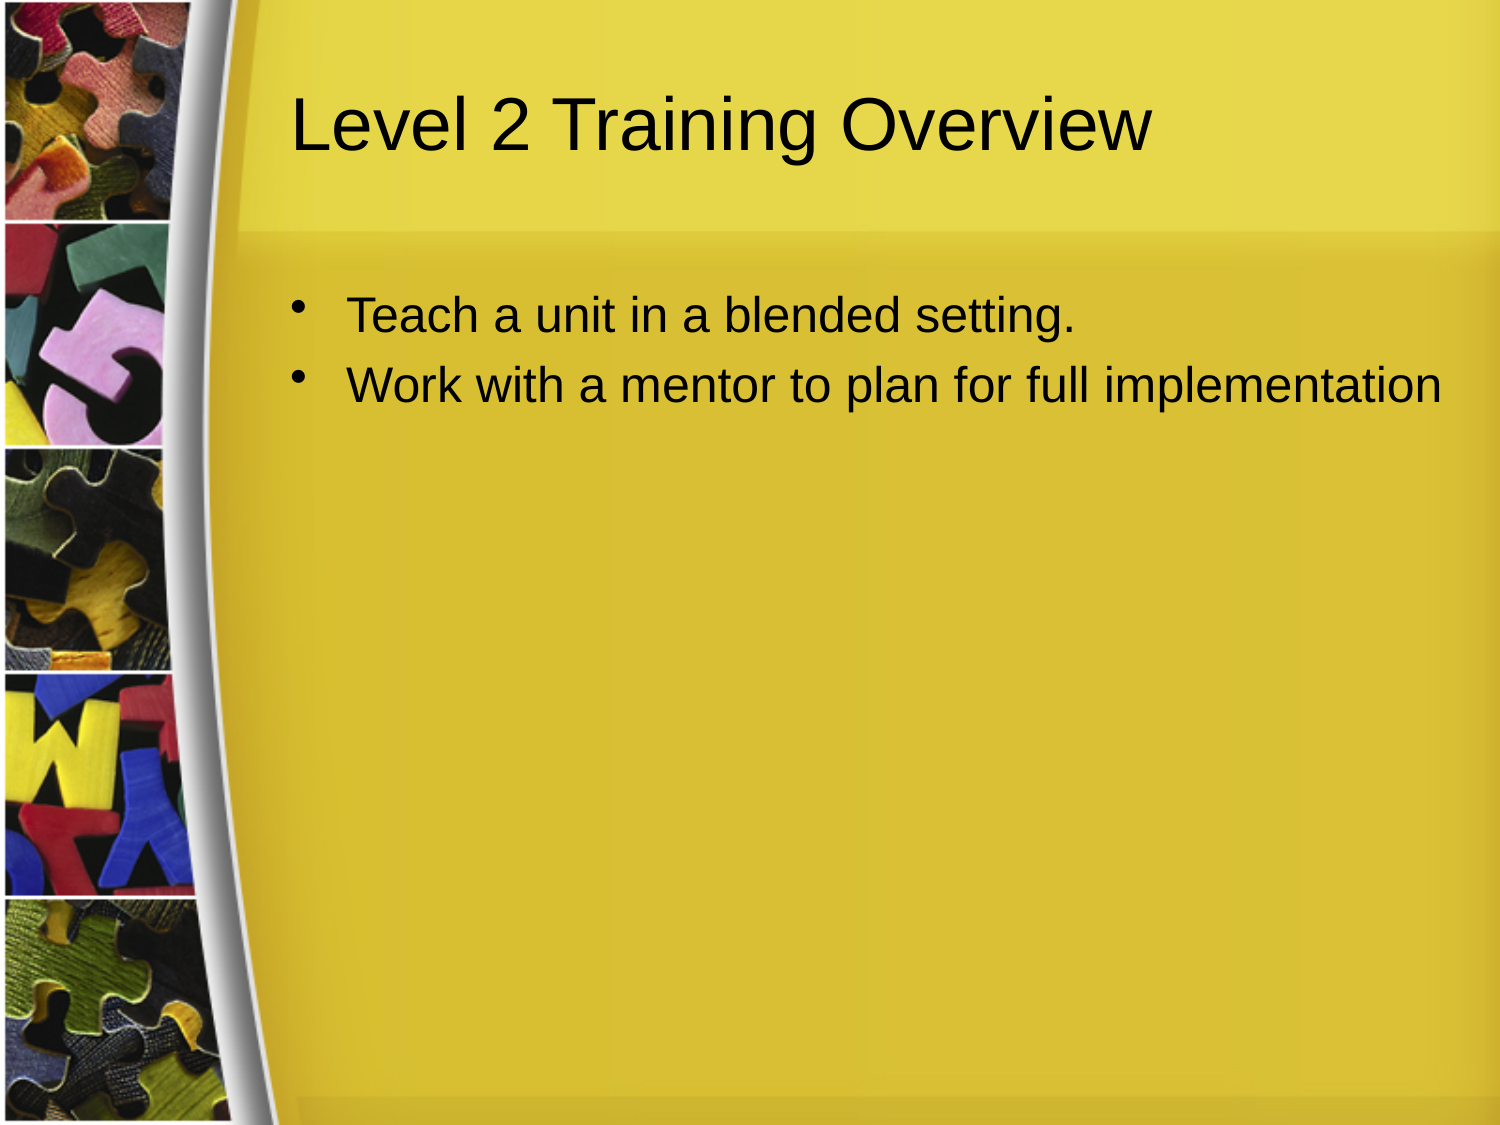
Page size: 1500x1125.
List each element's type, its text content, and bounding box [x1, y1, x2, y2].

list Teach a unit in a blended setting. Work with a mentor to plan for full implementation [274, 274, 1476, 988]
picture [0, 0, 1500, 1125]
title Level 2 Training Overview [274, 32, 1473, 209]
